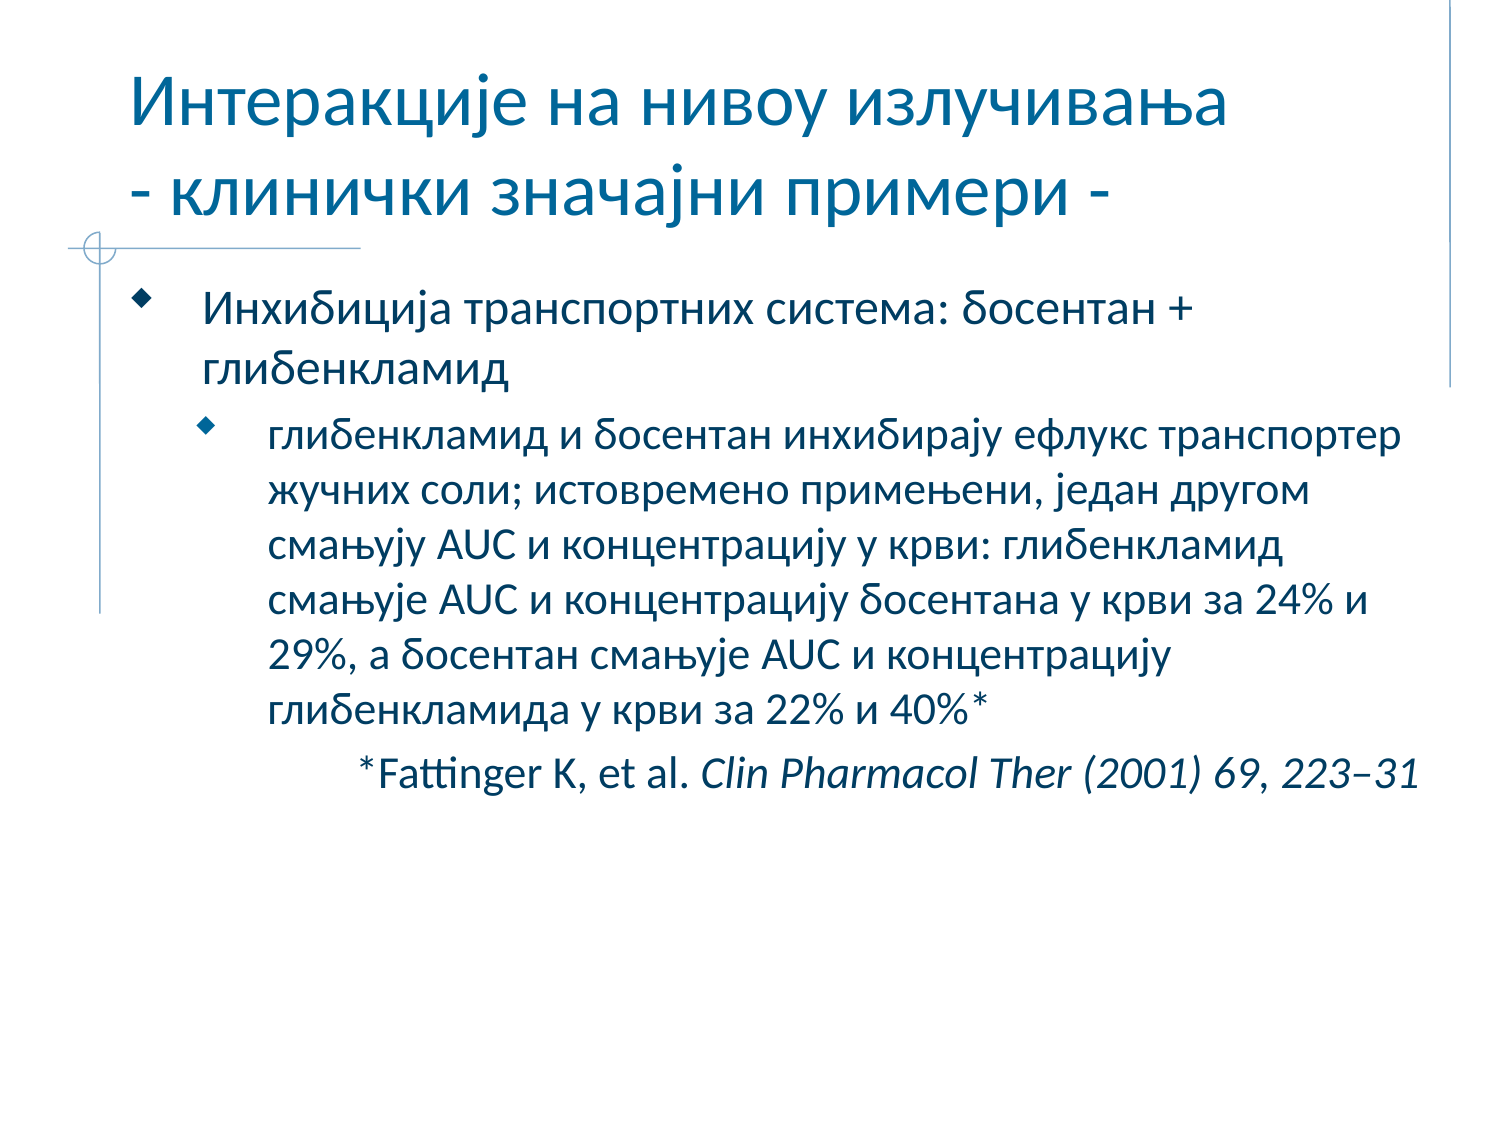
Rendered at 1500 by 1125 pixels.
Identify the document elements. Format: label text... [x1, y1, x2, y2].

list Инхибиција транспортних система: босентан + глибенкламид глибенкламид и босентан инхибирају ефлукс транспортер жучних соли; истовремено примењени, један другом смањују AUC и концентрацију у крви: глибенкламид смањује AUC и концентрацију босентана у крви за 24% и 29%, а босентан смањује AUC и концентрацију глибенкламида у крви за 22% и 40%* *Fattinger K, et al. Clin Pharmacol Ther (2001) 69, 223–31 [111, 266, 1436, 1024]
title Интеракције на нивоу излучивања - клинички значајни примери - [113, 49, 1436, 238]
